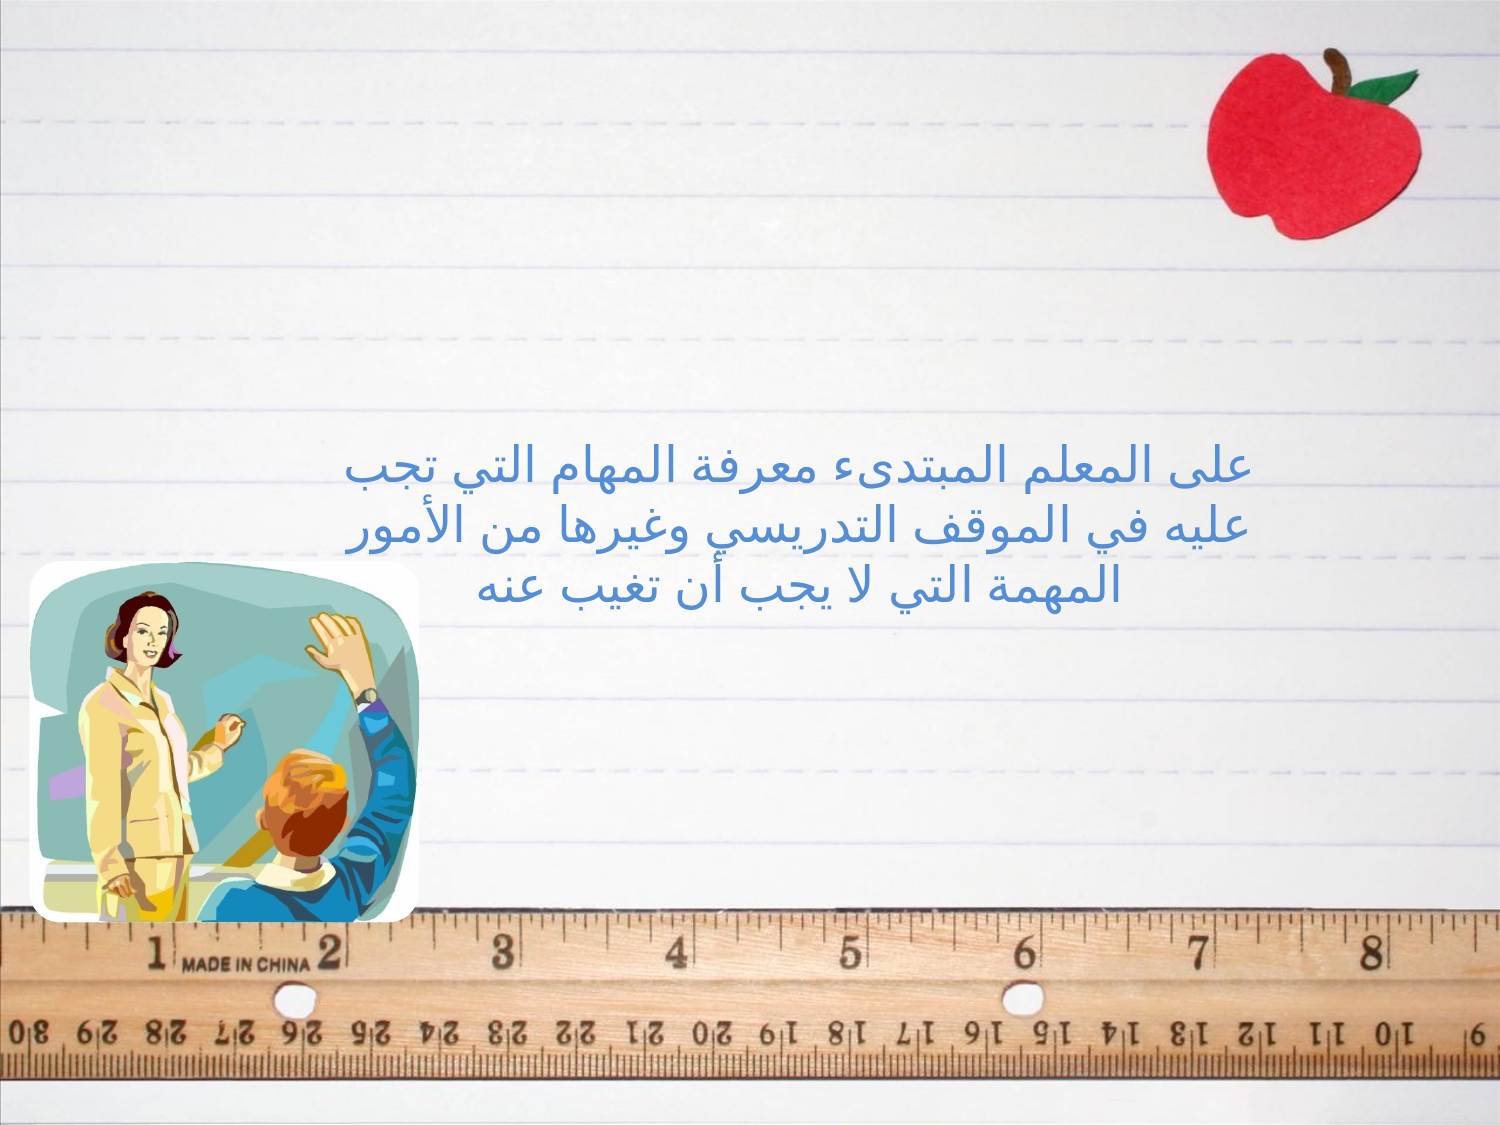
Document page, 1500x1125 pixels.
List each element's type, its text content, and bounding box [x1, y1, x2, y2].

text_box على المعلم المبتدىء معرفة المهام التي تجب عليه في الموقف التدريسي وغيرها من الأمور المهمة التي لا يجب أن تغيب عنه [287, 424, 1313, 620]
picture [0, 0, 1500, 1125]
